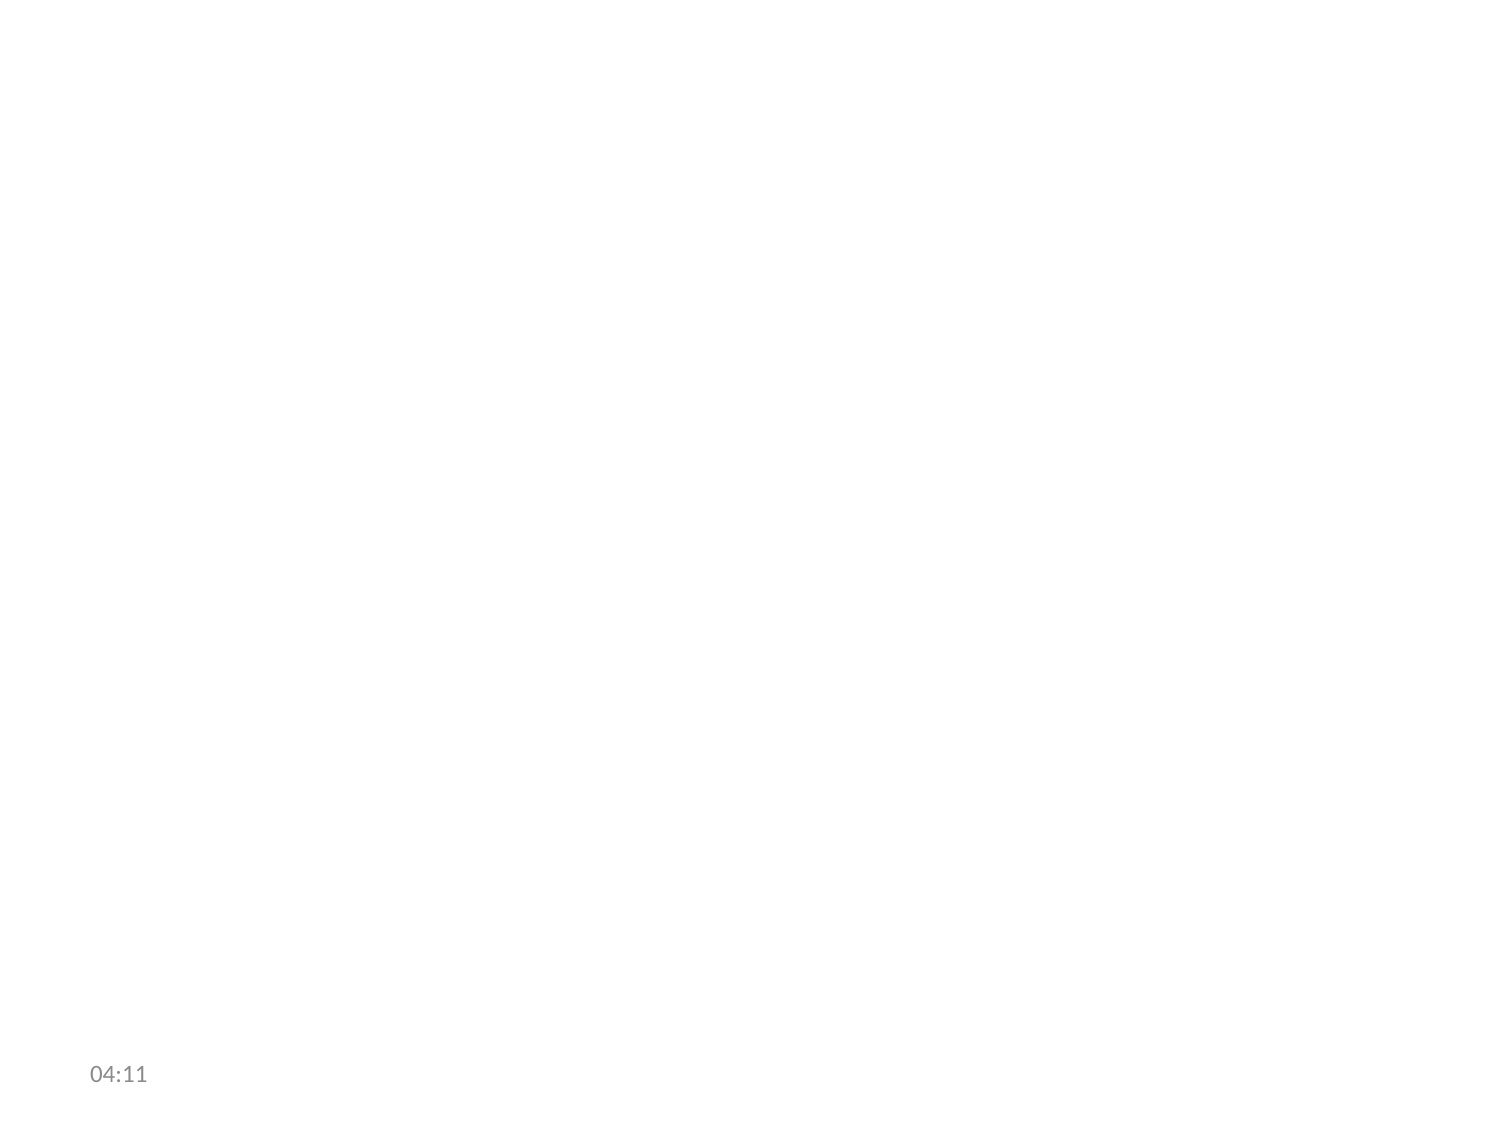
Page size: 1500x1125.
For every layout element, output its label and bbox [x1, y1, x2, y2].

slide_number [75, 1042, 425, 1103]
